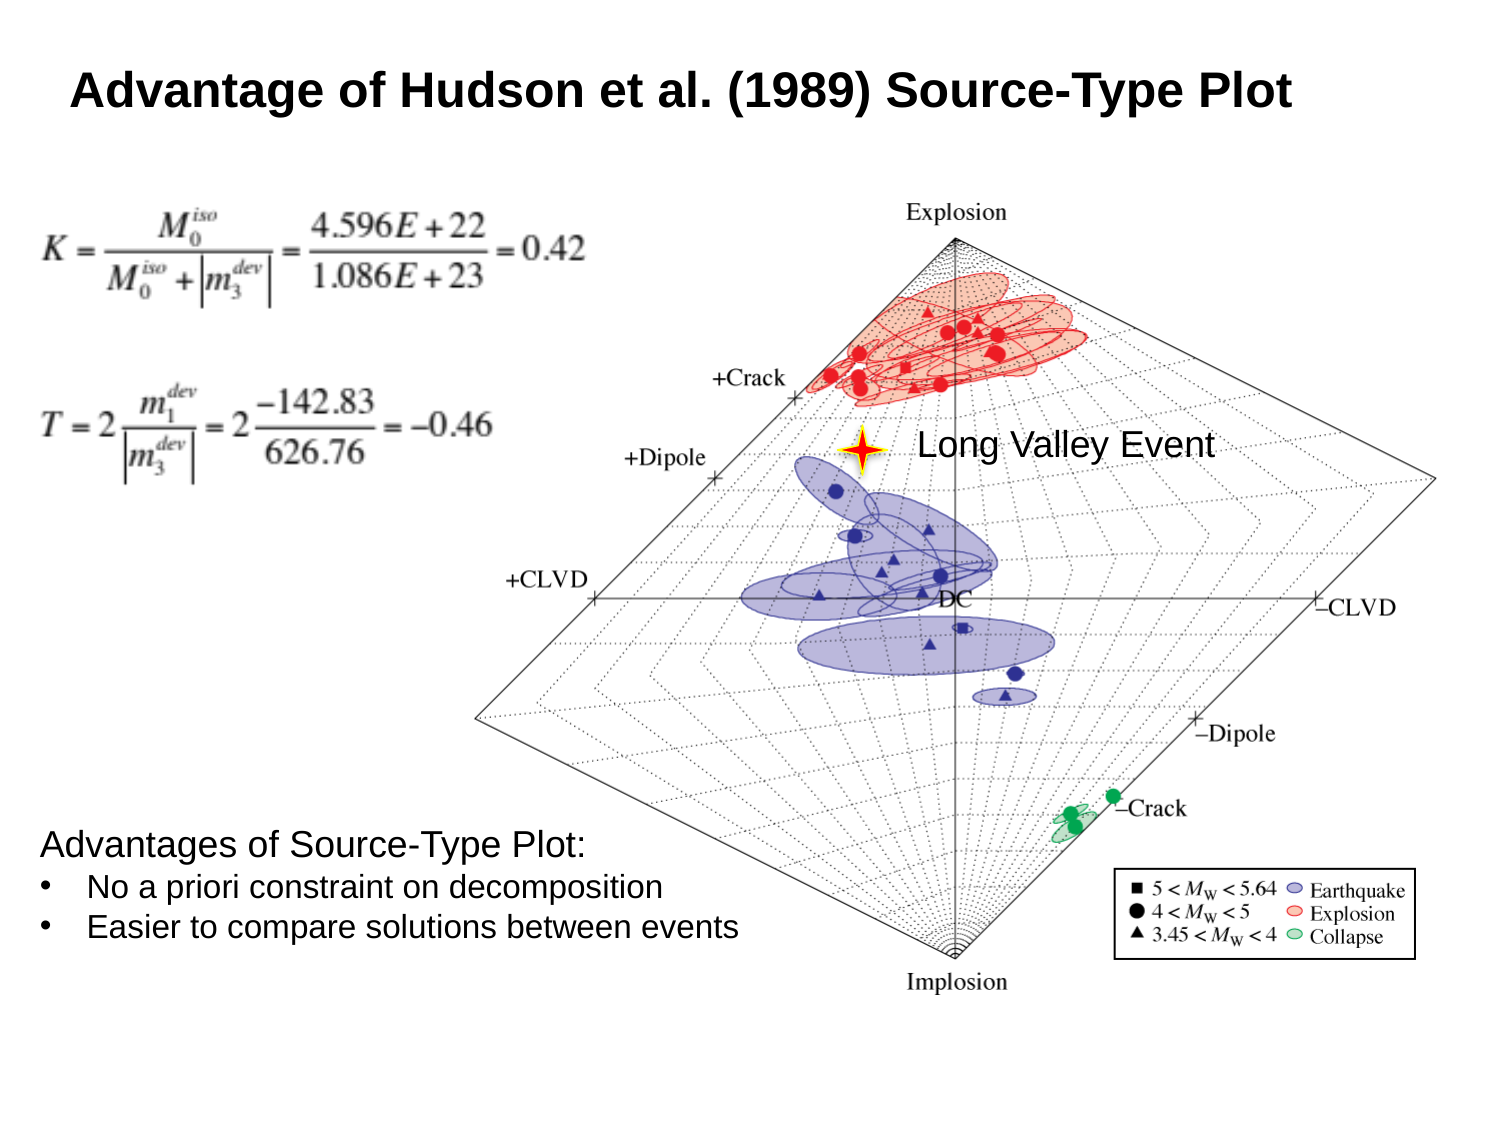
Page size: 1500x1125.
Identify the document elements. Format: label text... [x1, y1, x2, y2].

text_box Advantage of Hudson et al. (1989) Source-Type Plot [54, 49, 1475, 125]
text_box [37, 199, 592, 488]
text_box Advantages of Source-Type Plot: No a priori constraint on decomposition Easier to compare solutions between events [24, 812, 469, 952]
picture [474, 199, 1438, 1001]
